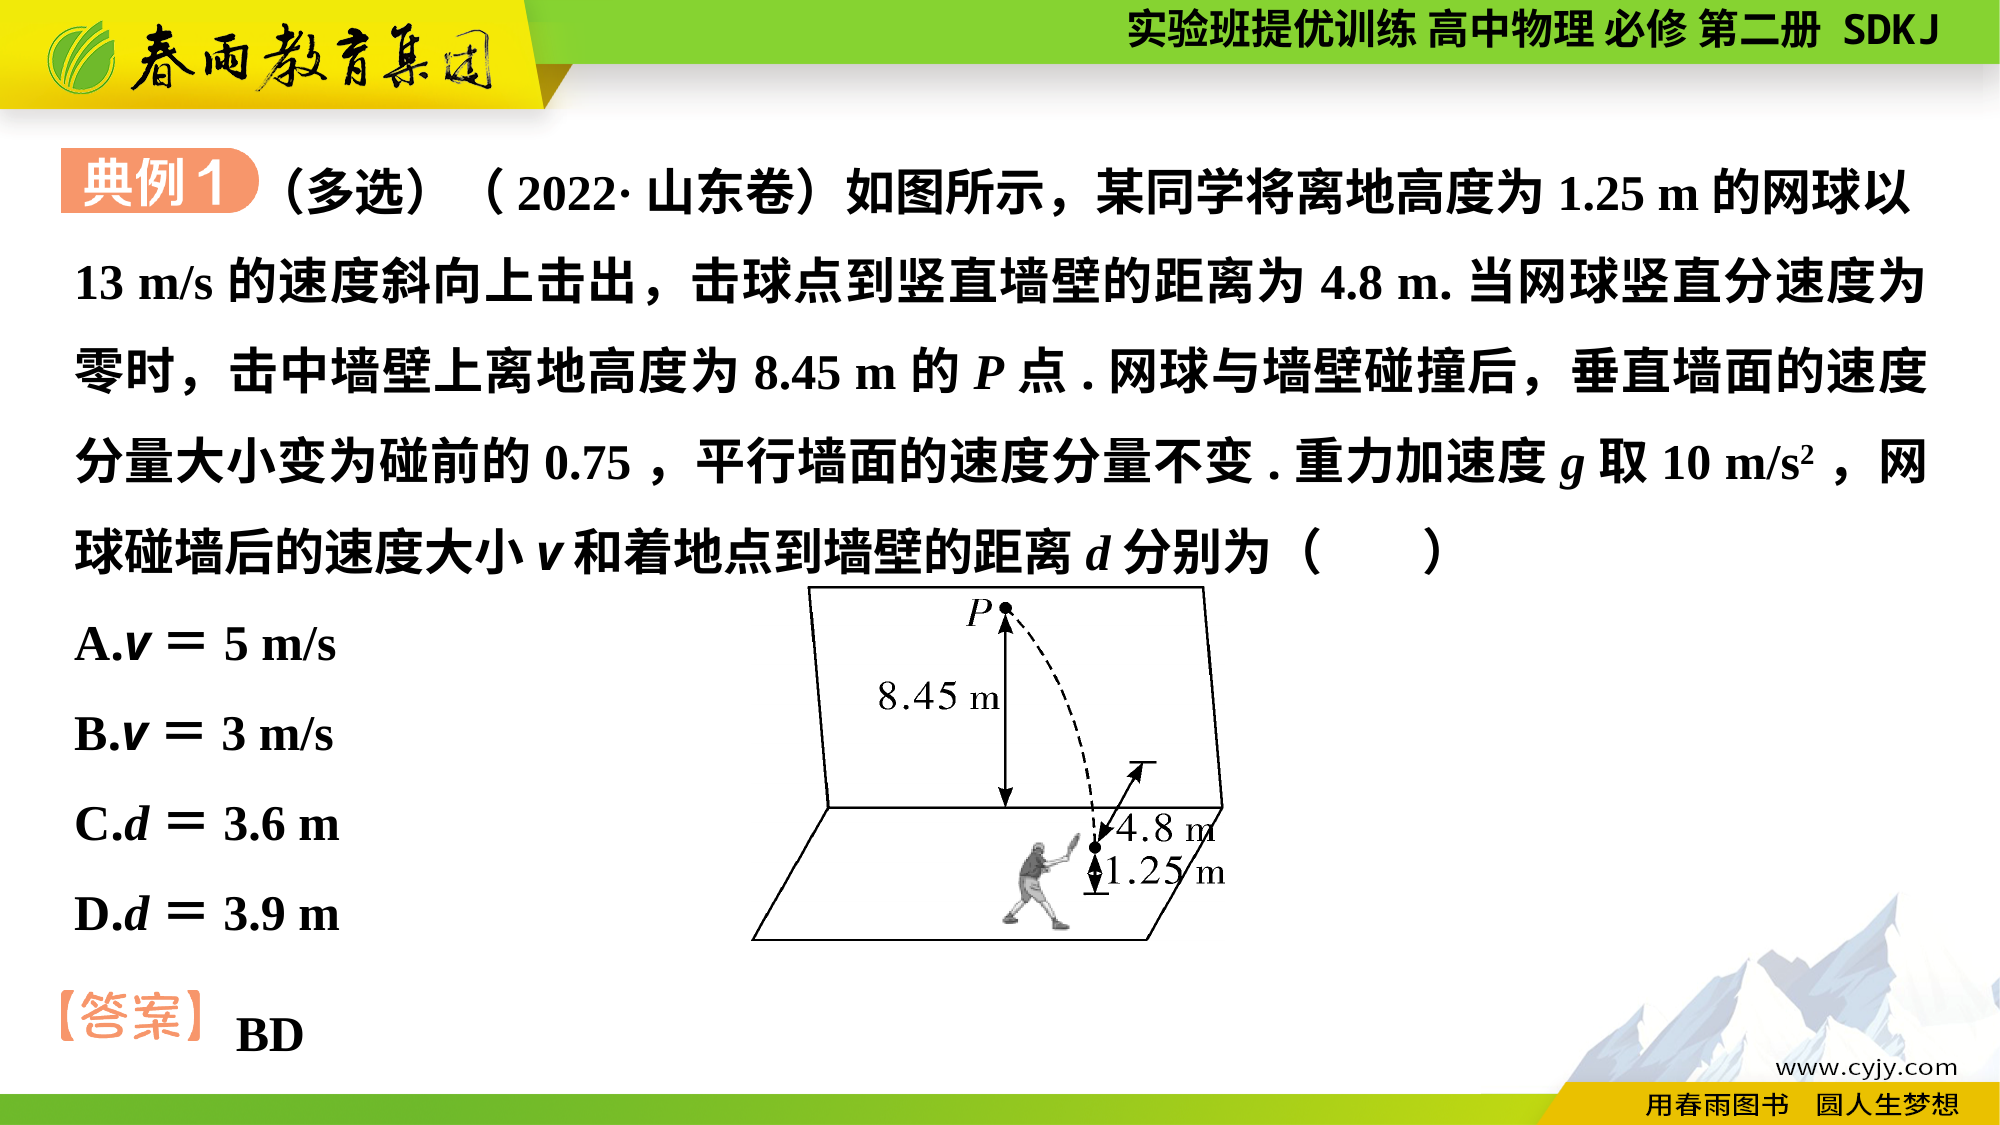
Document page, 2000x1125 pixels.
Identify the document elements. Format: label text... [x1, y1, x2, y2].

picture [0, 0, 2000, 1125]
text_box BD [220, 964, 320, 1070]
